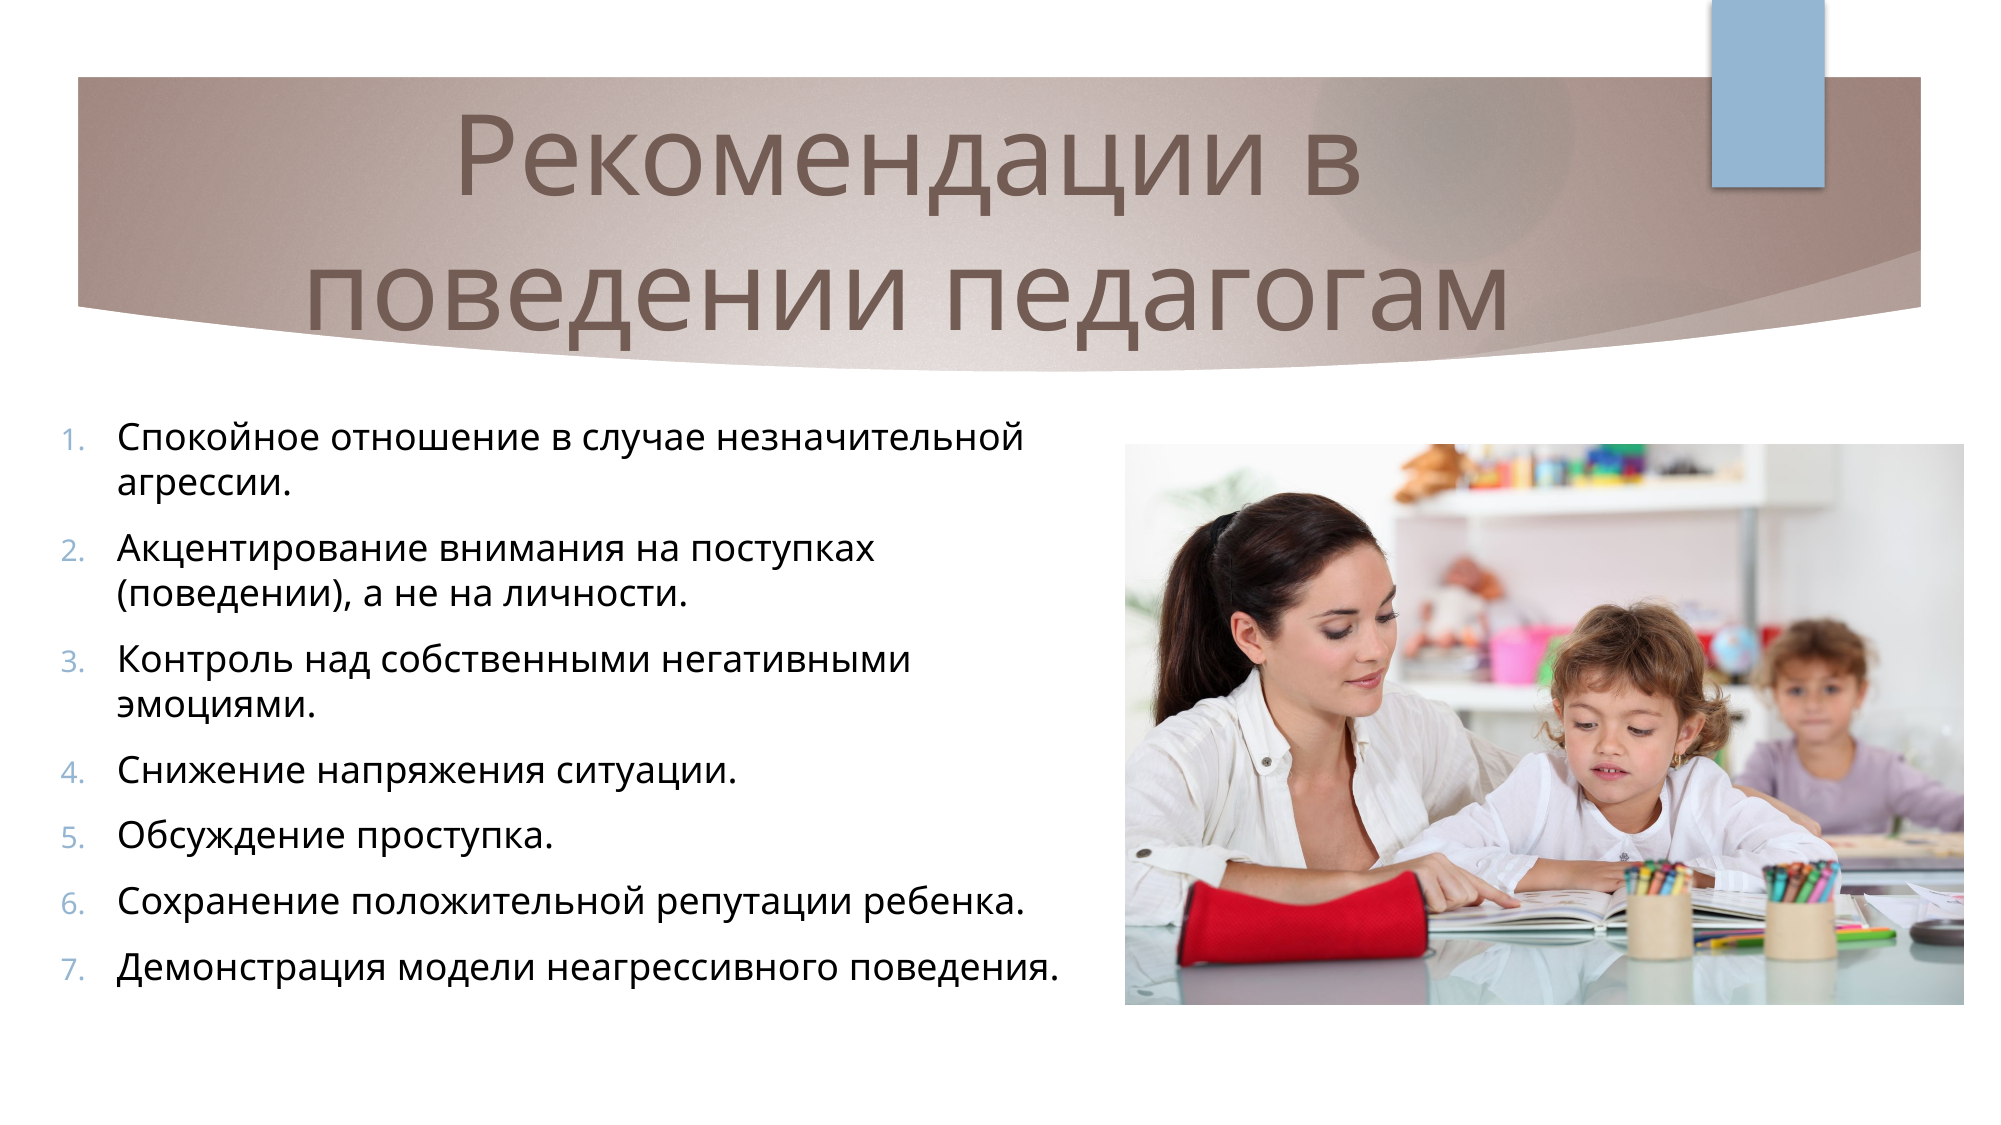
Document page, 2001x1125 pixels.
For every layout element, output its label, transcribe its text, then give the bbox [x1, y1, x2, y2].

title Рекомендации в поведении педагогам [189, 159, 1627, 276]
picture [1124, 444, 1965, 1005]
list Спокойное отношение в случае незначительной агрессии. Акцентирование внимания на поступках (поведении), а не на личности. Контроль над собственными негативными эмоциями. Снижение напряжения ситуации. Обсуждение проступка. Сохранение положительной репутации ребенка. Демонстрация модели неагрессивного поведения. [45, 405, 1126, 1044]
